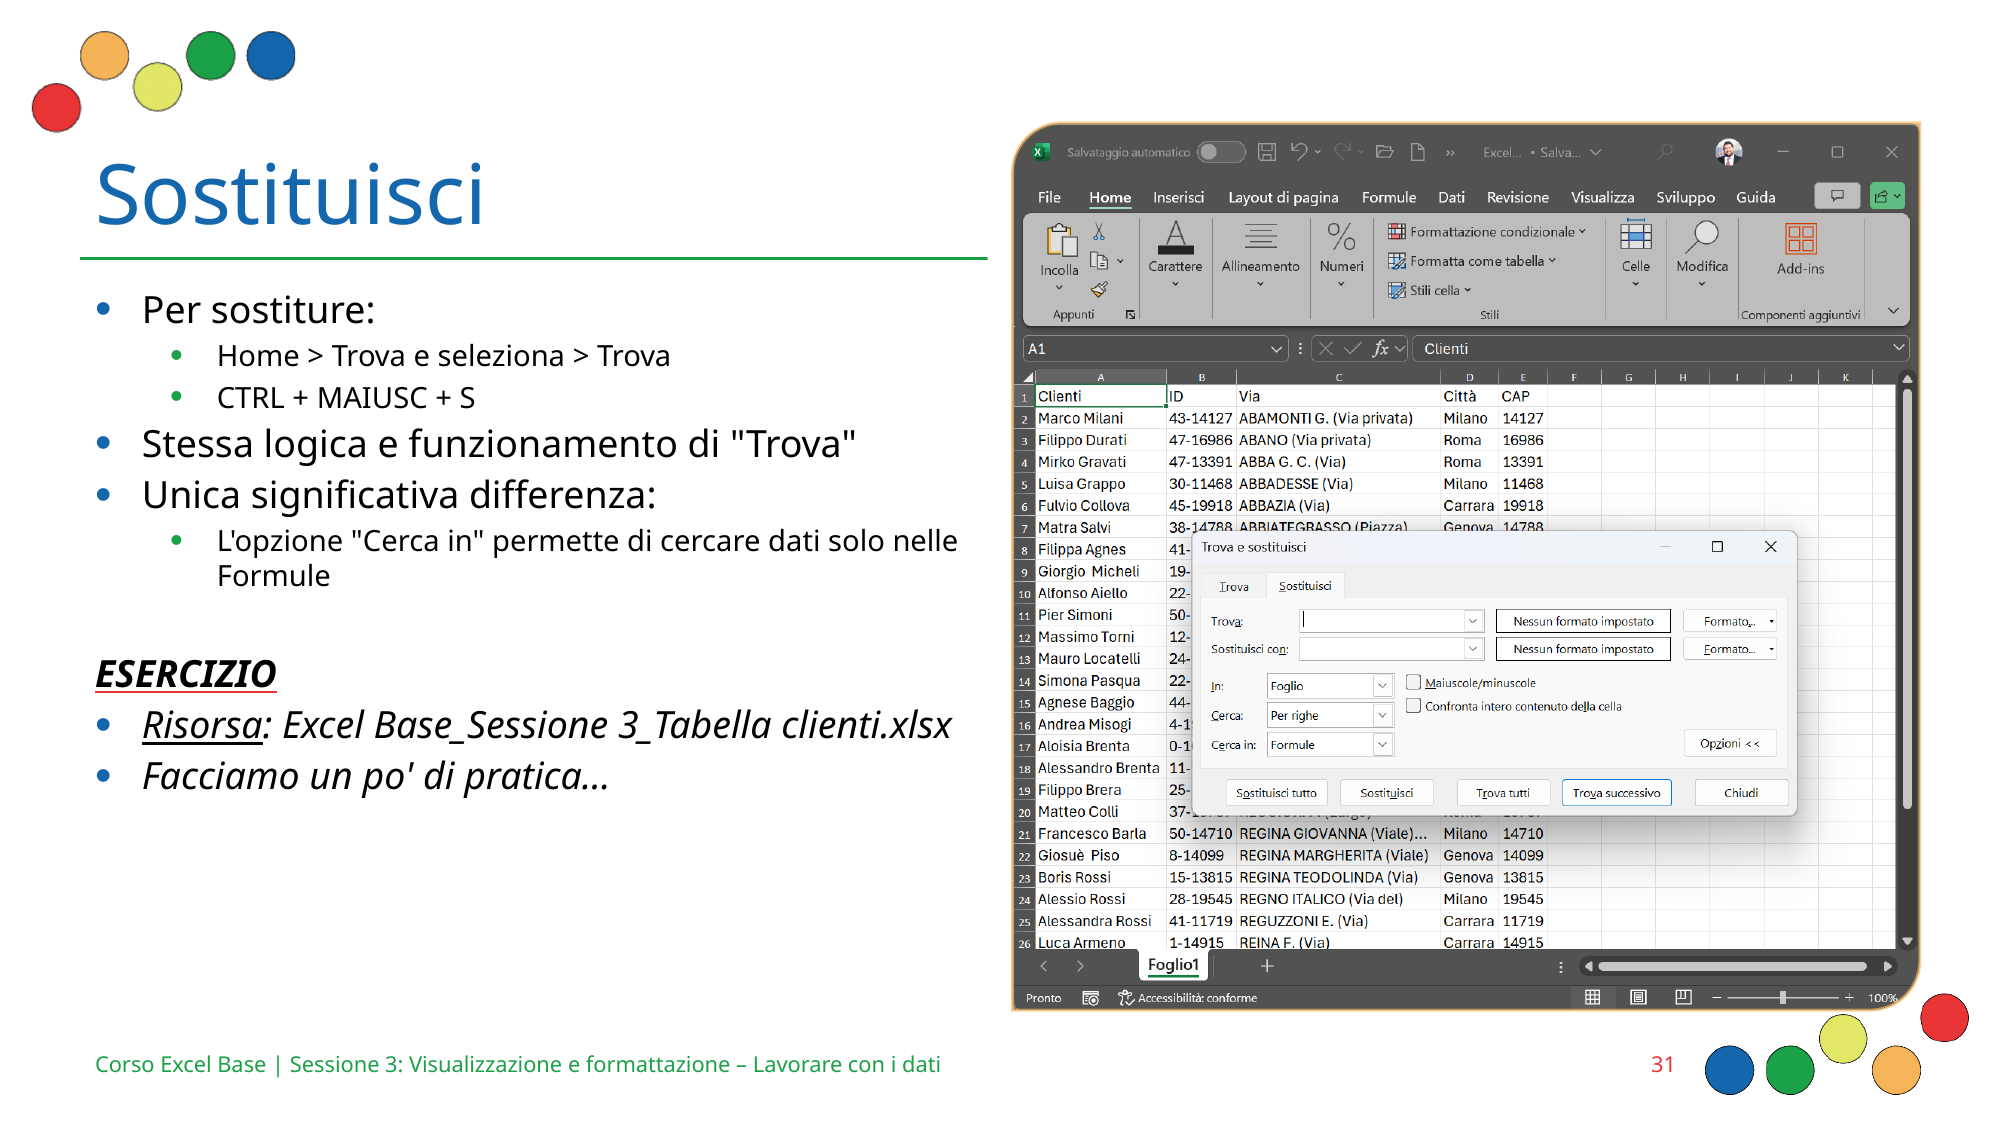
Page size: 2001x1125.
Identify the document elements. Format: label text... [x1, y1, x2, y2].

list Per sostiture: Home > Trova e seleziona > Trova CTRL + MAIUSC + S Stessa logica e funzionamento di "Trova" Unica significativa differenza: L'opzione "Cerca in" permette di cercare dati solo nelle Formule ESERCIZIO Risorsa: Excel Base_Sessione 3_Tabella clienti.xlsx Facciamo un po' di pratica… [80, 278, 988, 1011]
slide_number 31 [1583, 1035, 1692, 1096]
footer Corso Excel Base | Sessione 3: Visualizzazione e formattazione – Lavorare con i dati [80, 1035, 1571, 1096]
picture [1012, 122, 1971, 1096]
title Sostituisci [80, 123, 988, 259]
picture [29, 30, 295, 135]
